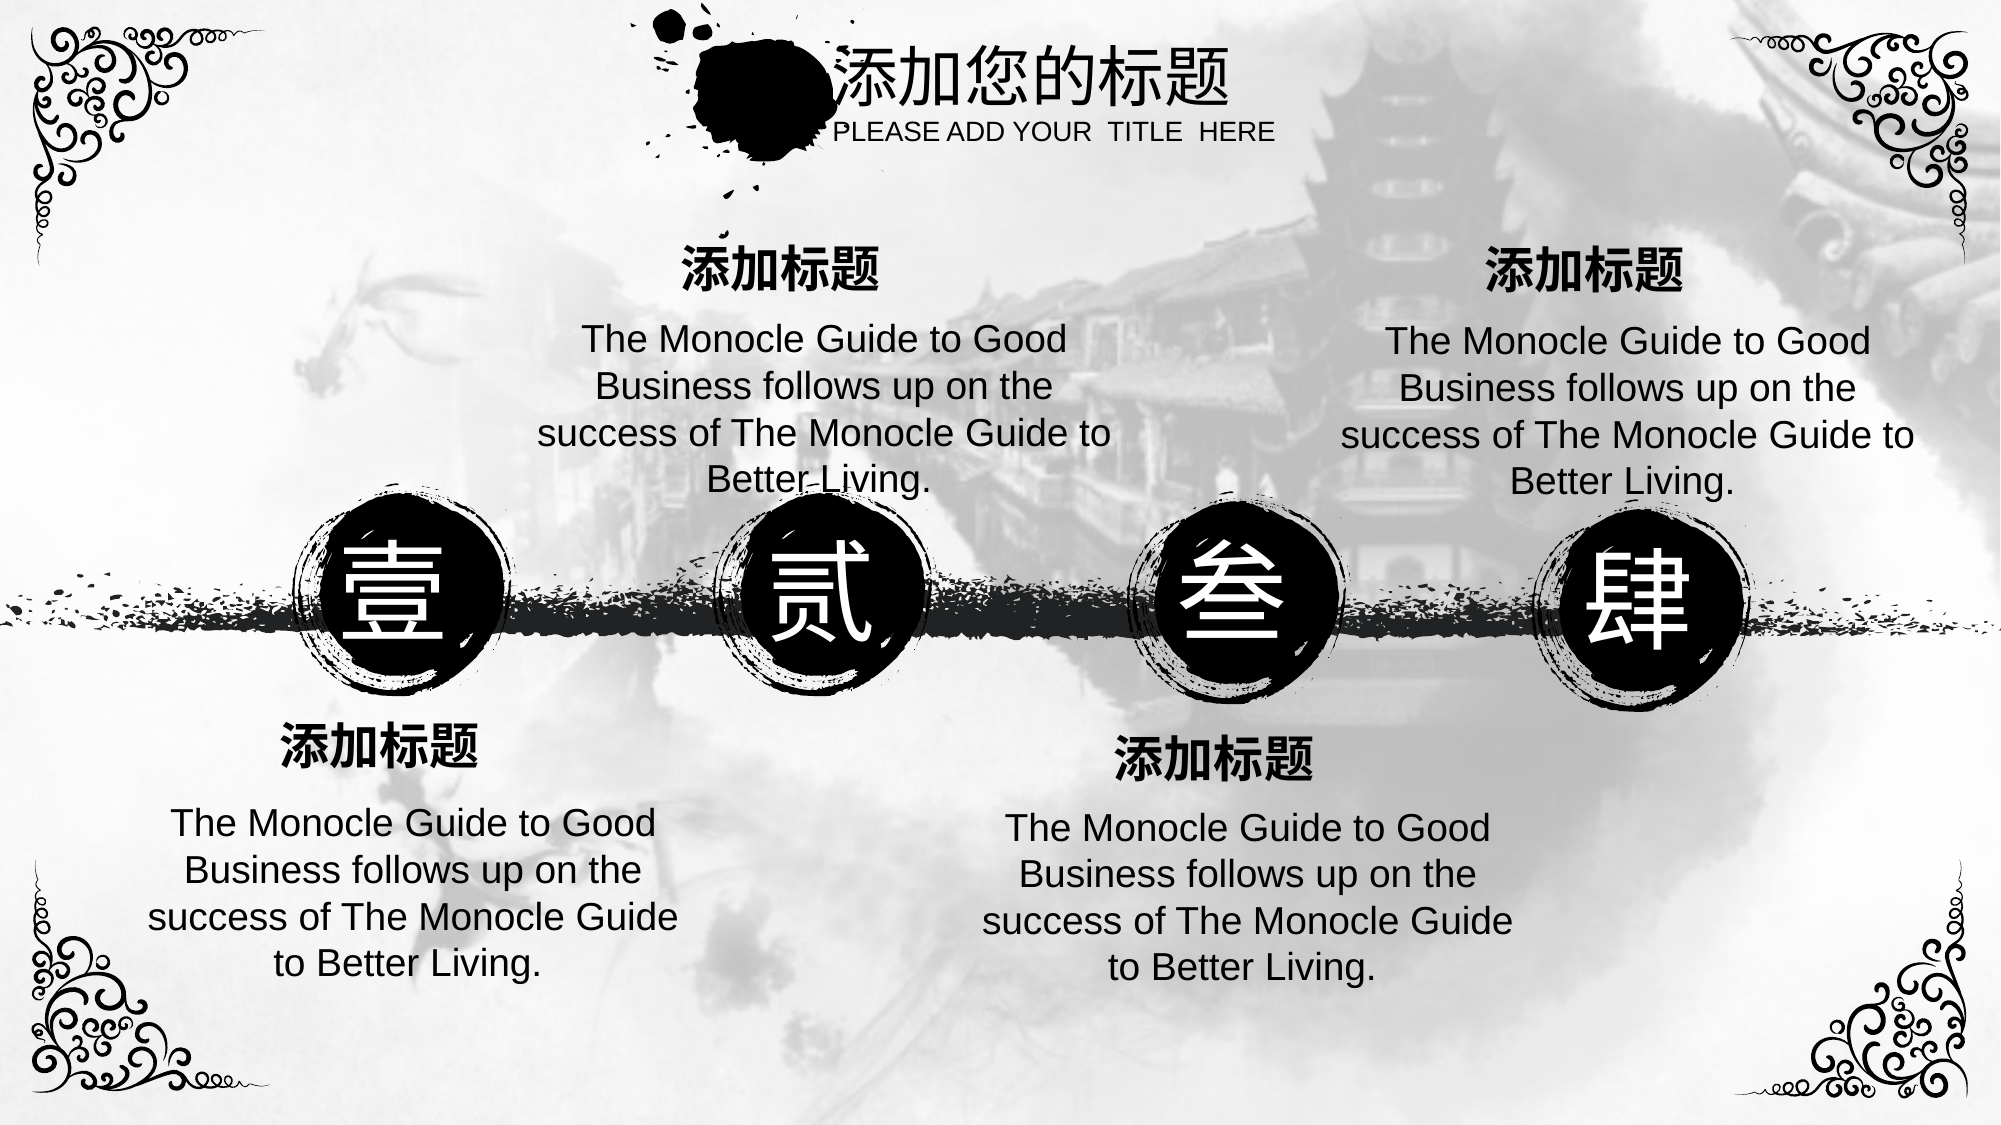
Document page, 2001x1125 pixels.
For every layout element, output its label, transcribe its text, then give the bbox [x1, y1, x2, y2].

text_box The Monocle Guide to Good Business follows up on the success of The Monocle Guide to Better Living. [960, 794, 1536, 1043]
text_box 添加标题 [264, 707, 495, 782]
text_box 添加标题 [1099, 720, 1329, 795]
text_box 添加标题 [665, 269, 971, 305]
text_box 添加标题 [1469, 231, 1774, 307]
picture [0, 0, 2001, 1125]
text_box The Monocle Guide to Good Business follows up on the success of The Monocle Guide to Better Living. [1310, 308, 1946, 537]
text_box The Monocle Guide to Good Business follows up on the success of The Monocle Guide to Better Living. [506, 306, 1142, 537]
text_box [628, 0, 1489, 260]
text_box The Monocle Guide to Good Business follows up on the success of The Monocle Guide to Better Living. [125, 790, 701, 1039]
